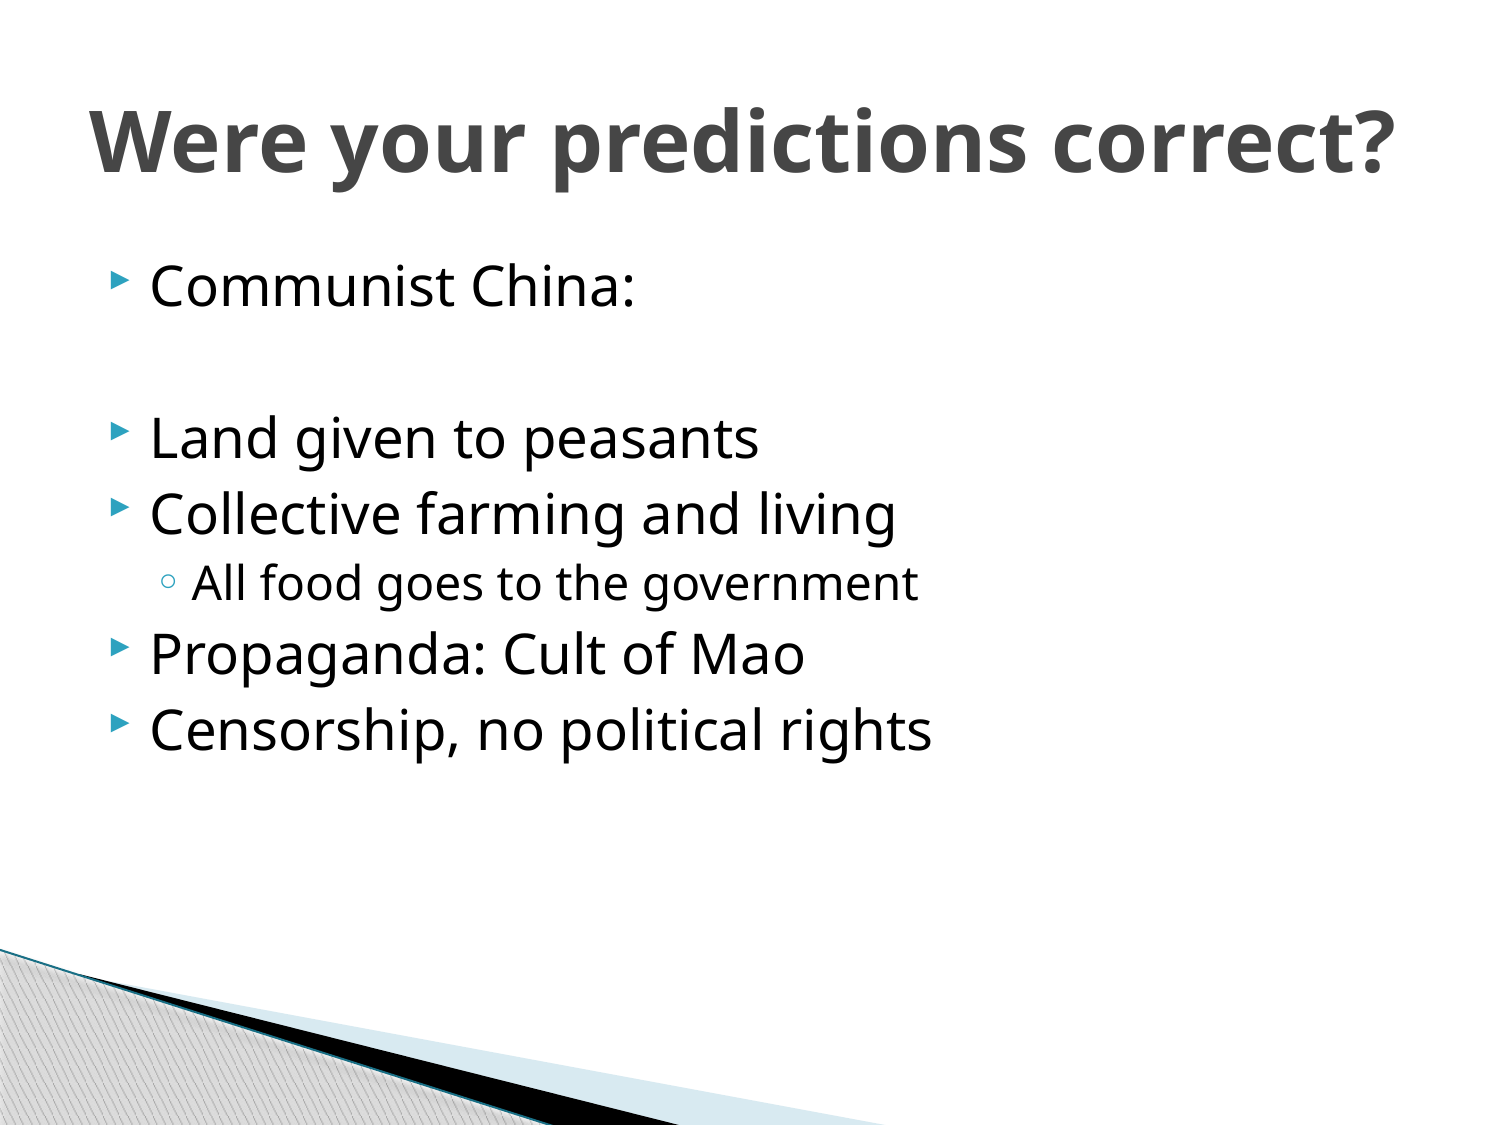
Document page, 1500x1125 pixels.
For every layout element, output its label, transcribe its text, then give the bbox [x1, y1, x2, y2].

title Were your predictions correct? [75, 45, 1425, 233]
list Communist China: Land given to peasants Collective farming and living All food goes to the government Propaganda: Cult of Mao Censorship, no political rights [75, 243, 1425, 986]
